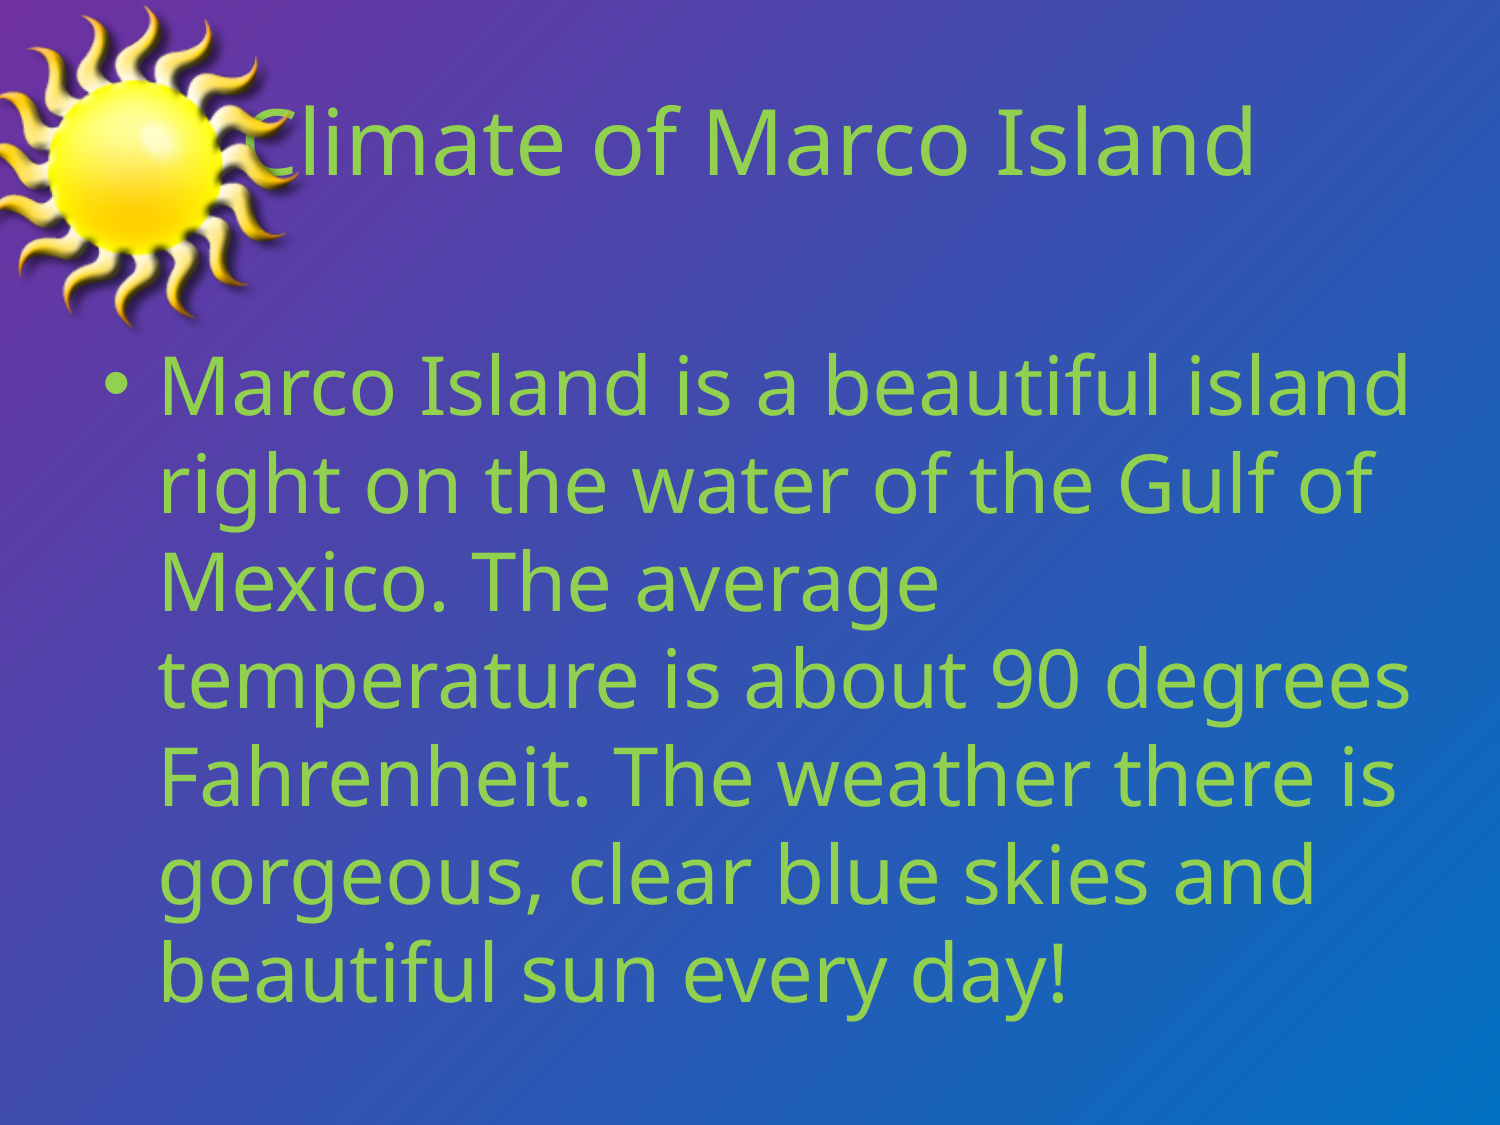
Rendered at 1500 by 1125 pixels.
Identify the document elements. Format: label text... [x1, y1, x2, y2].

title Climate of Marco Island [316, 45, 1425, 233]
picture [0, 0, 313, 336]
list Marco Island is a beautiful island right on the water of the Gulf of Mexico. The average temperature is about 90 degrees Fahrenheit. The weather there is gorgeous, clear blue skies and beautiful sun every day! [87, 326, 1438, 1069]
